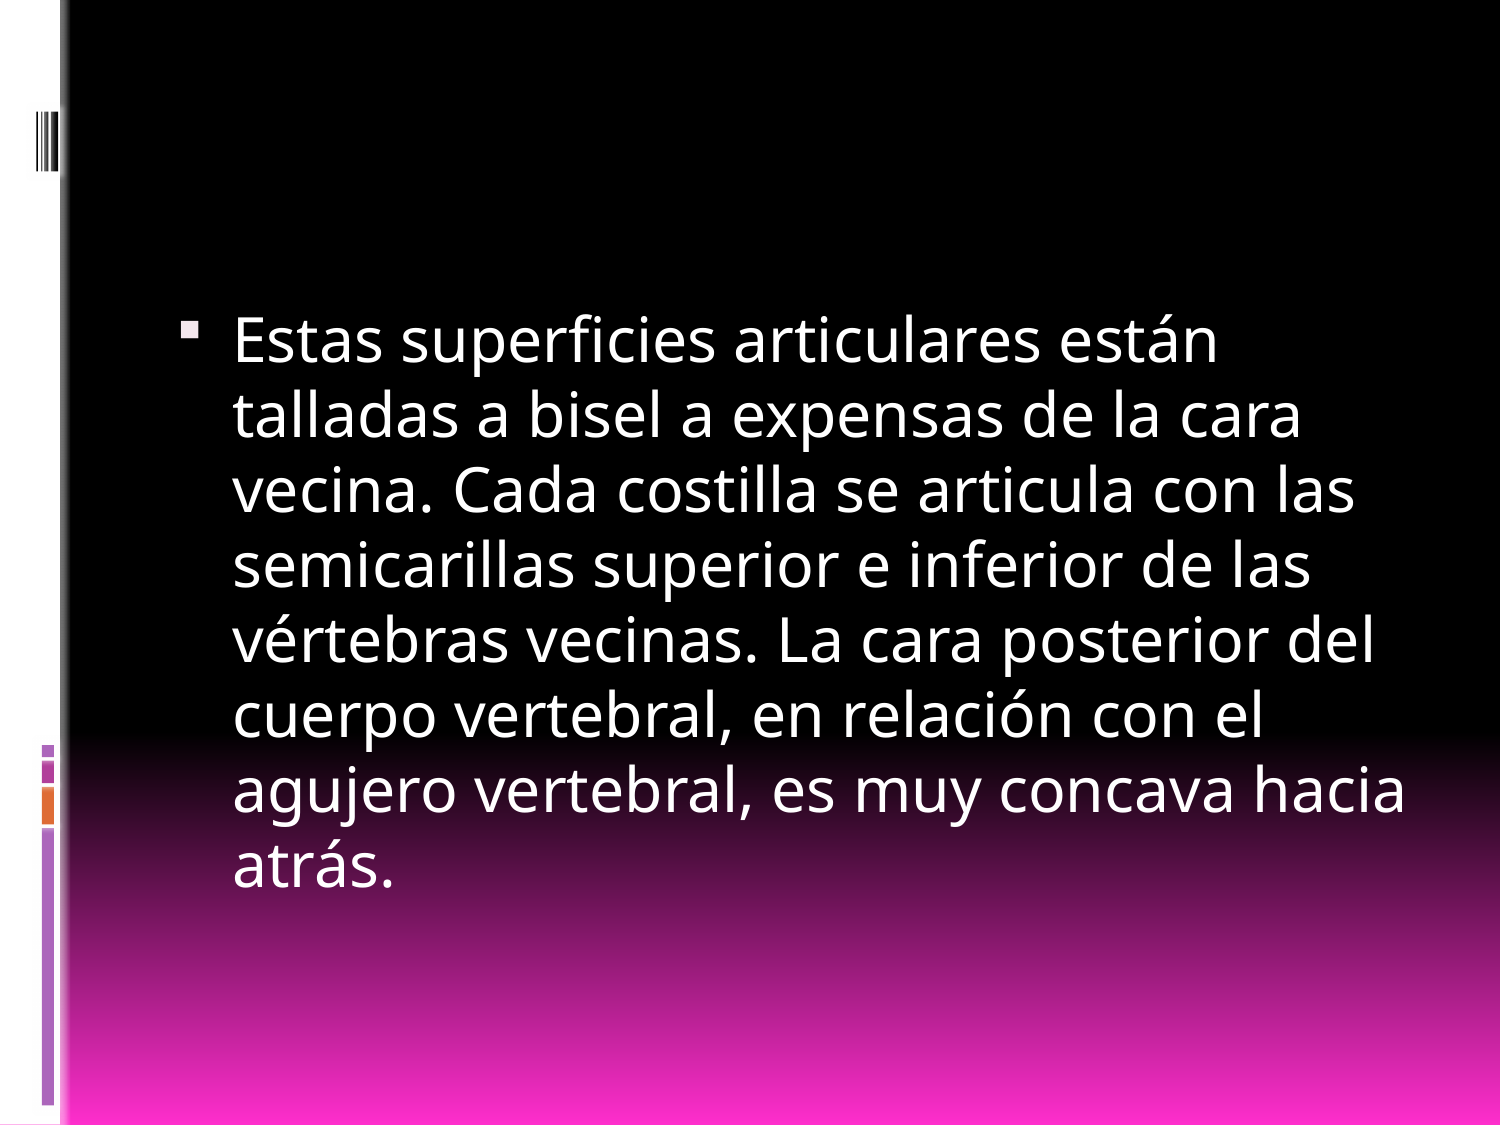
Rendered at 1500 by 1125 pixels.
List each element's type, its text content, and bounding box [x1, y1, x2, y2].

list Estas superficies articulares están talladas a bisel a expensas de la cara vecina. Cada costilla se articula con las semicarillas superior e inferior de las vértebras vecinas. La cara posterior del cuerpo vertebral, en relación con el agujero vertebral, es muy concava hacia atrás. [150, 292, 1425, 1043]
